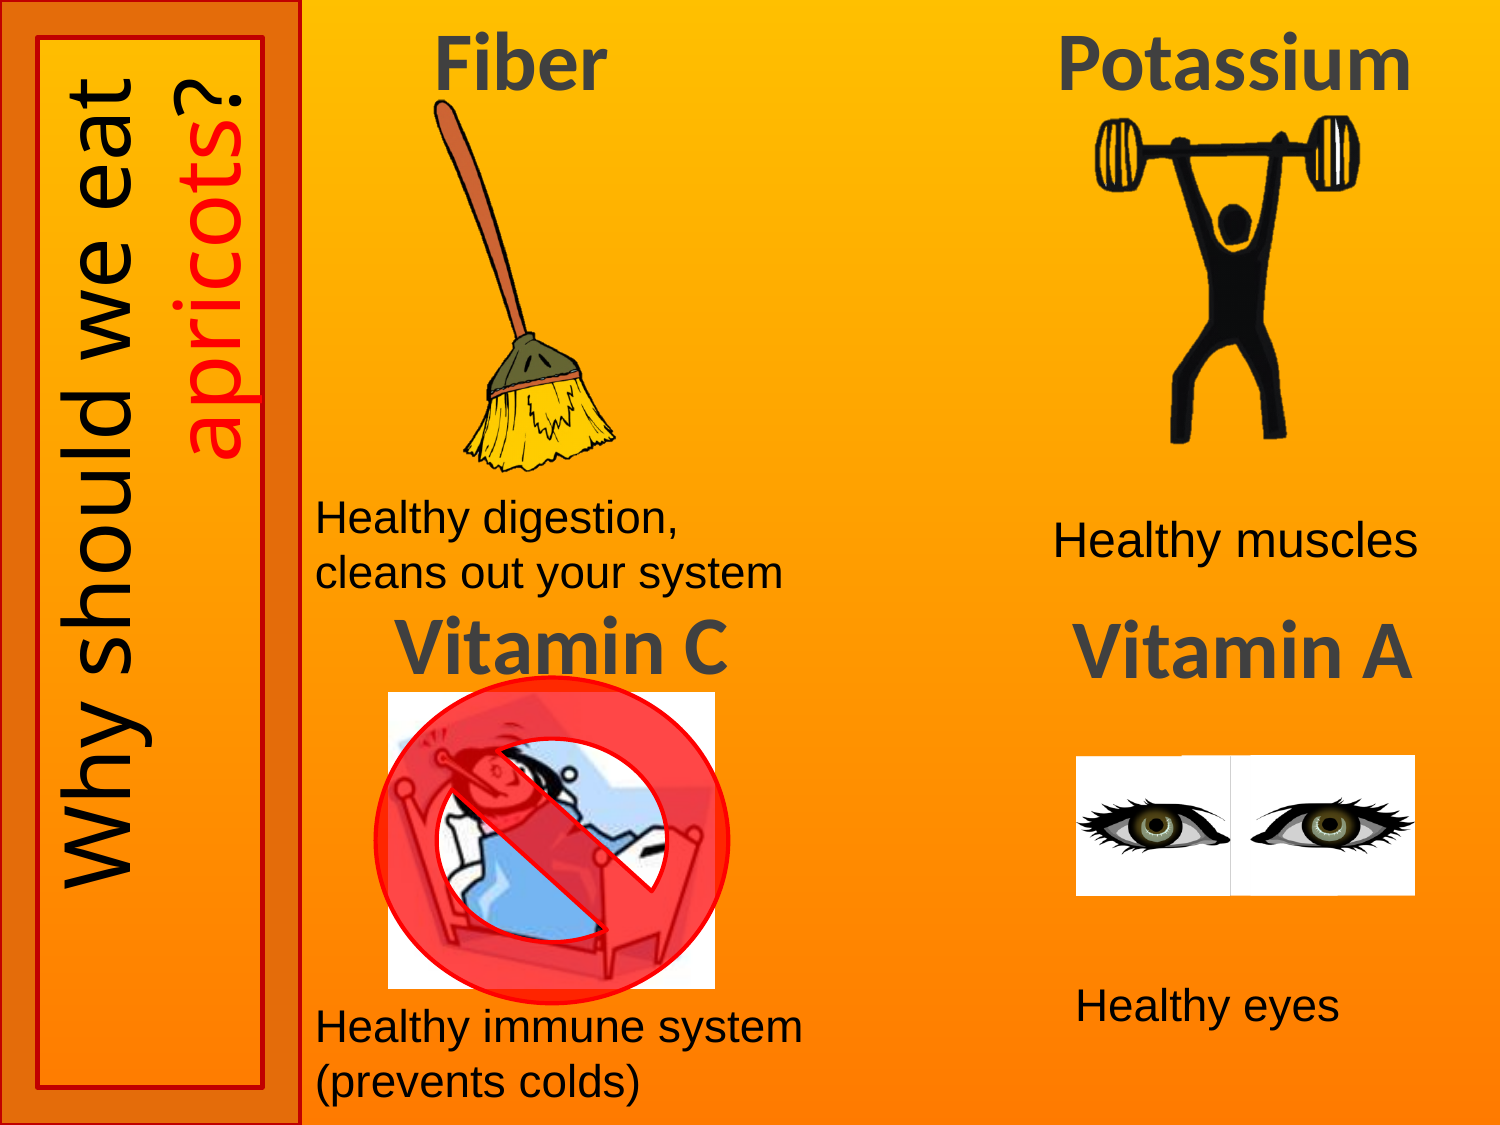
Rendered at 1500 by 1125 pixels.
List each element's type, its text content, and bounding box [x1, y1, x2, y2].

text_box Healthy muscles [1037, 499, 1450, 575]
text_box [495, 997, 609, 1006]
picture [388, 692, 716, 989]
text_box Fiber [148, 0, 624, 159]
text_box Why should we eat apricots? [31, 62, 266, 1026]
text_box [373, 787, 383, 894]
text_box Healthy eyes [1060, 967, 1435, 1038]
text_box [720, 785, 731, 896]
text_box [1076, 755, 1415, 896]
text_box [0, 0, 302, 1125]
picture [396, 99, 658, 475]
text_box [478, 675, 626, 690]
picture [1087, 96, 1374, 464]
text_box Vitamin C [268, 583, 744, 742]
text_box Vitamin A [953, 587, 1429, 746]
text_box Healthy immune system (prevents colds) [299, 989, 975, 1115]
text_box Potassium [953, 0, 1429, 159]
text_box Healthy digestion, cleans out your system [300, 480, 804, 606]
